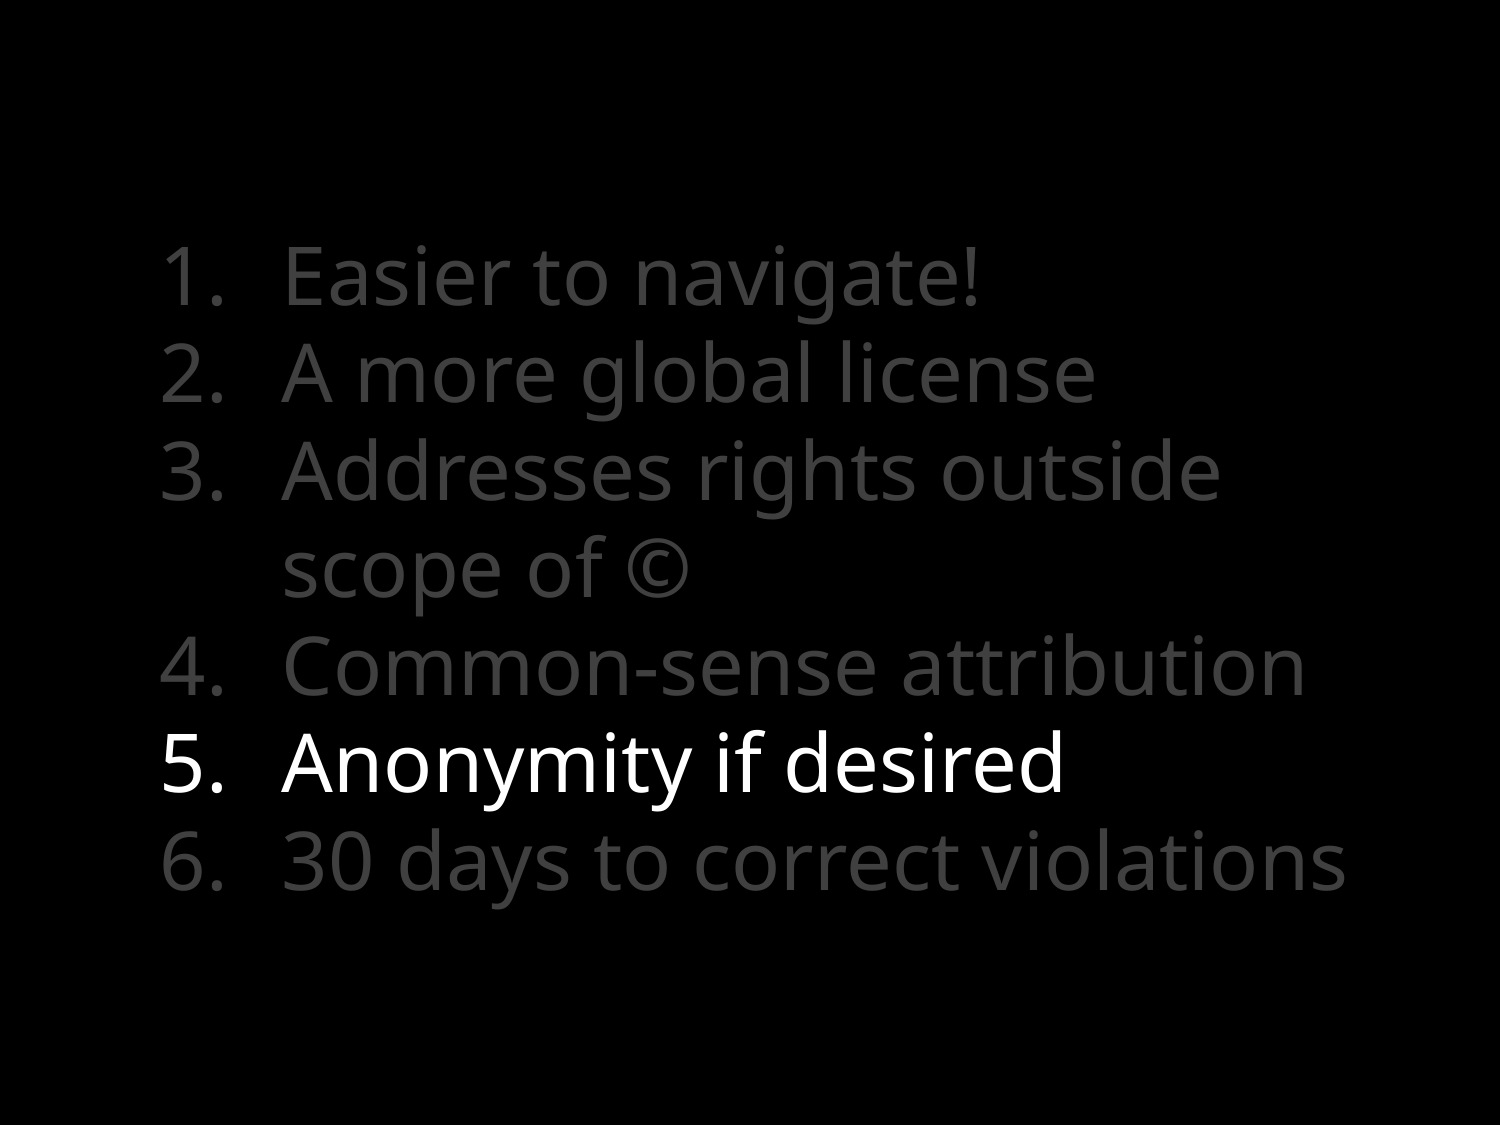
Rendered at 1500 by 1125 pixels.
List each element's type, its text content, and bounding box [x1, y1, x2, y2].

text_box Easier to navigate! A more global license Addresses rights outside scope of © Common-sense attribution Anonymity if desired 30 days to correct violations [144, 444, 1475, 686]
